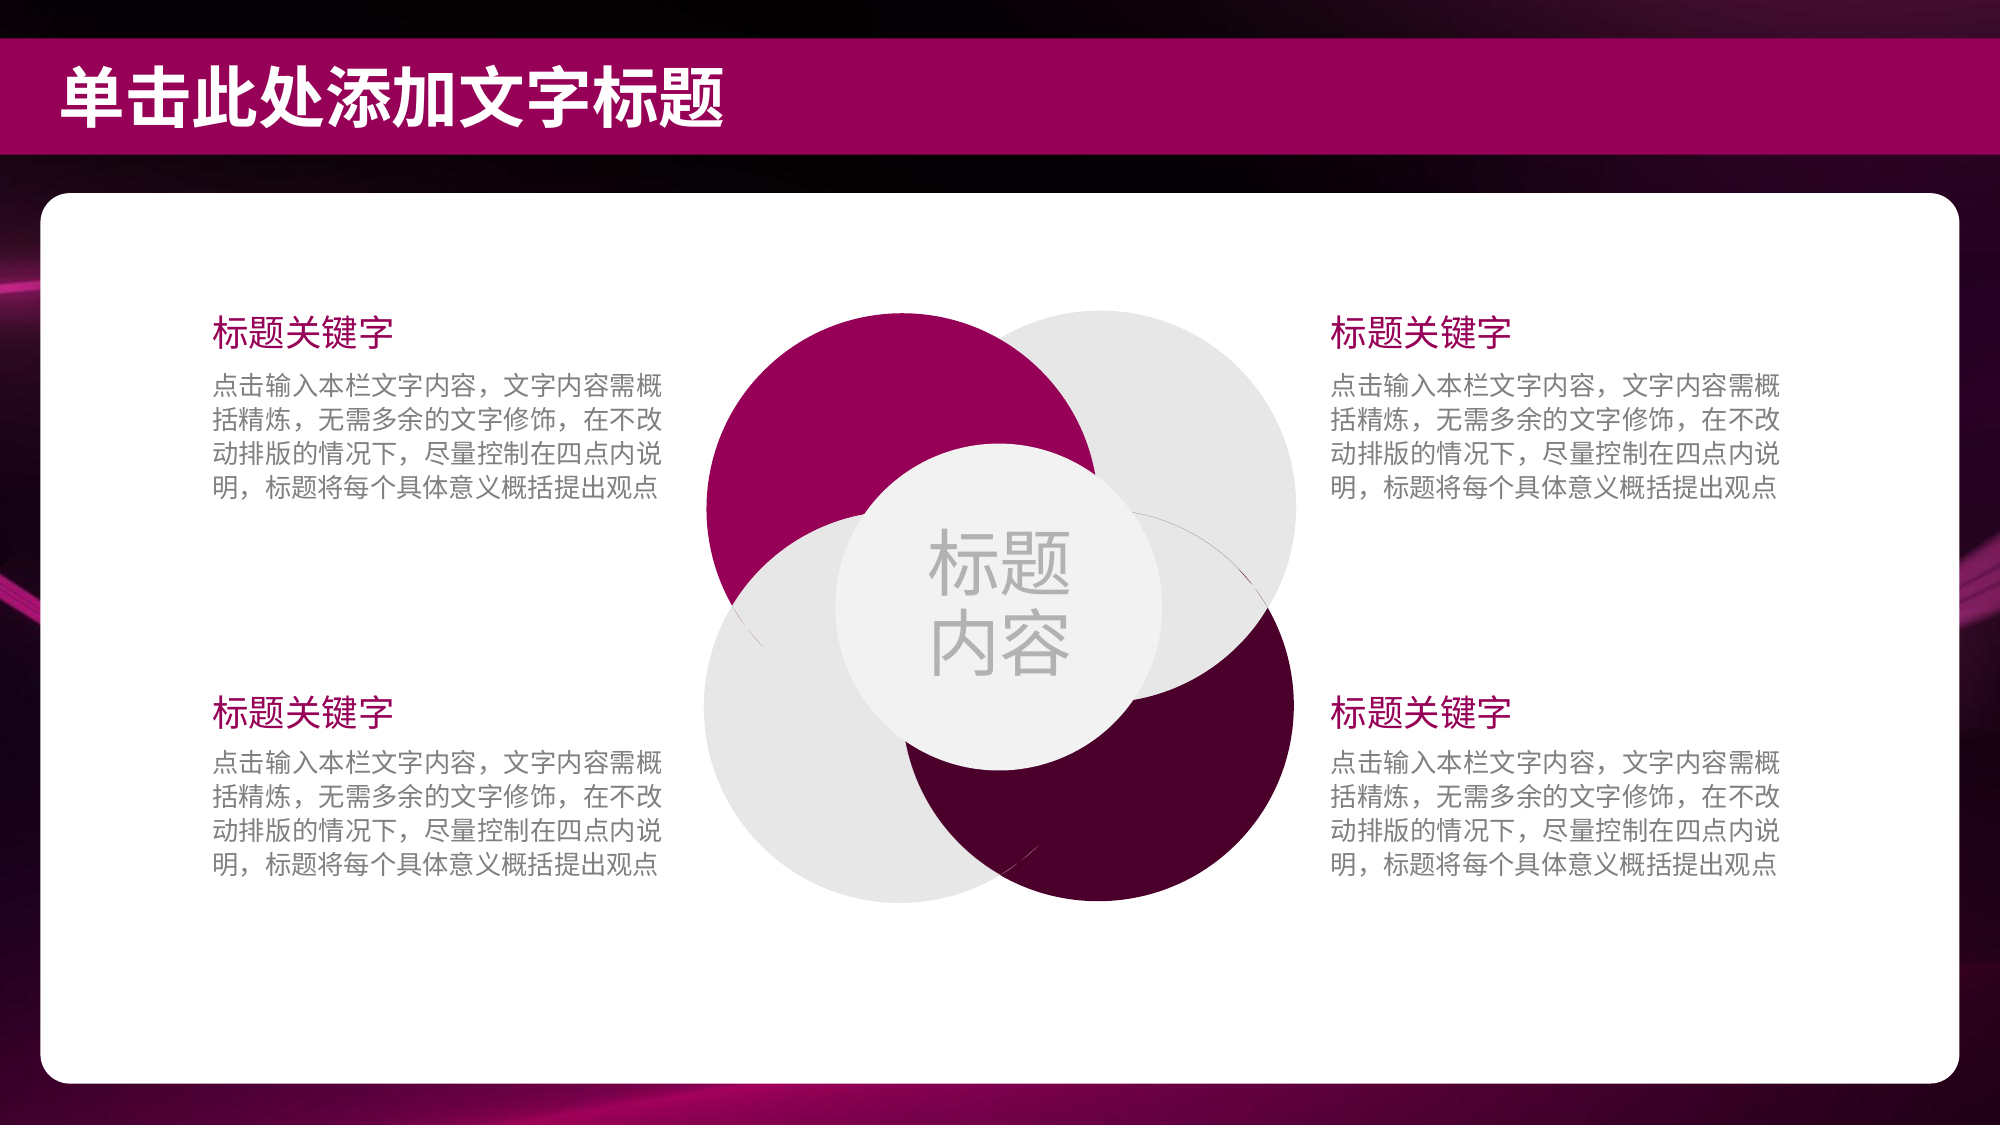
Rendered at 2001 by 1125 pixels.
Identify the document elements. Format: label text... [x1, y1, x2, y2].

picture [0, 0, 2000, 38]
picture [0, 155, 2000, 1125]
text_box 标题关键字 [1330, 310, 1635, 355]
text_box 点击输入本栏文字内容，文字内容需概括精炼，无需多余的文字修饰，在不改动排版的情况下，尽量控制在四点内说明，标题将每个具体意义概括提出观点 [212, 366, 663, 503]
text_box 点击输入本栏文字内容，文字内容需概括精炼，无需多余的文字修饰，在不改动排版的情况下，尽量控制在四点内说明，标题将每个具体意义概括提出观点 [1330, 366, 1781, 503]
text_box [703, 310, 1297, 904]
text_box 标题关键字 [212, 310, 517, 355]
text_box 点击输入本栏文字内容，文字内容需概括精炼，无需多余的文字修饰，在不改动排版的情况下，尽量控制在四点内说明，标题将每个具体意义概括提出观点 [212, 744, 663, 880]
text_box 标题关键字 [1330, 690, 1635, 734]
text_box 点击输入本栏文字内容，文字内容需概括精炼，无需多余的文字修饰，在不改动排版的情况下，尽量控制在四点内说明，标题将每个具体意义概括提出观点 [1330, 744, 1781, 880]
text_box 标题关键字 [212, 690, 517, 734]
